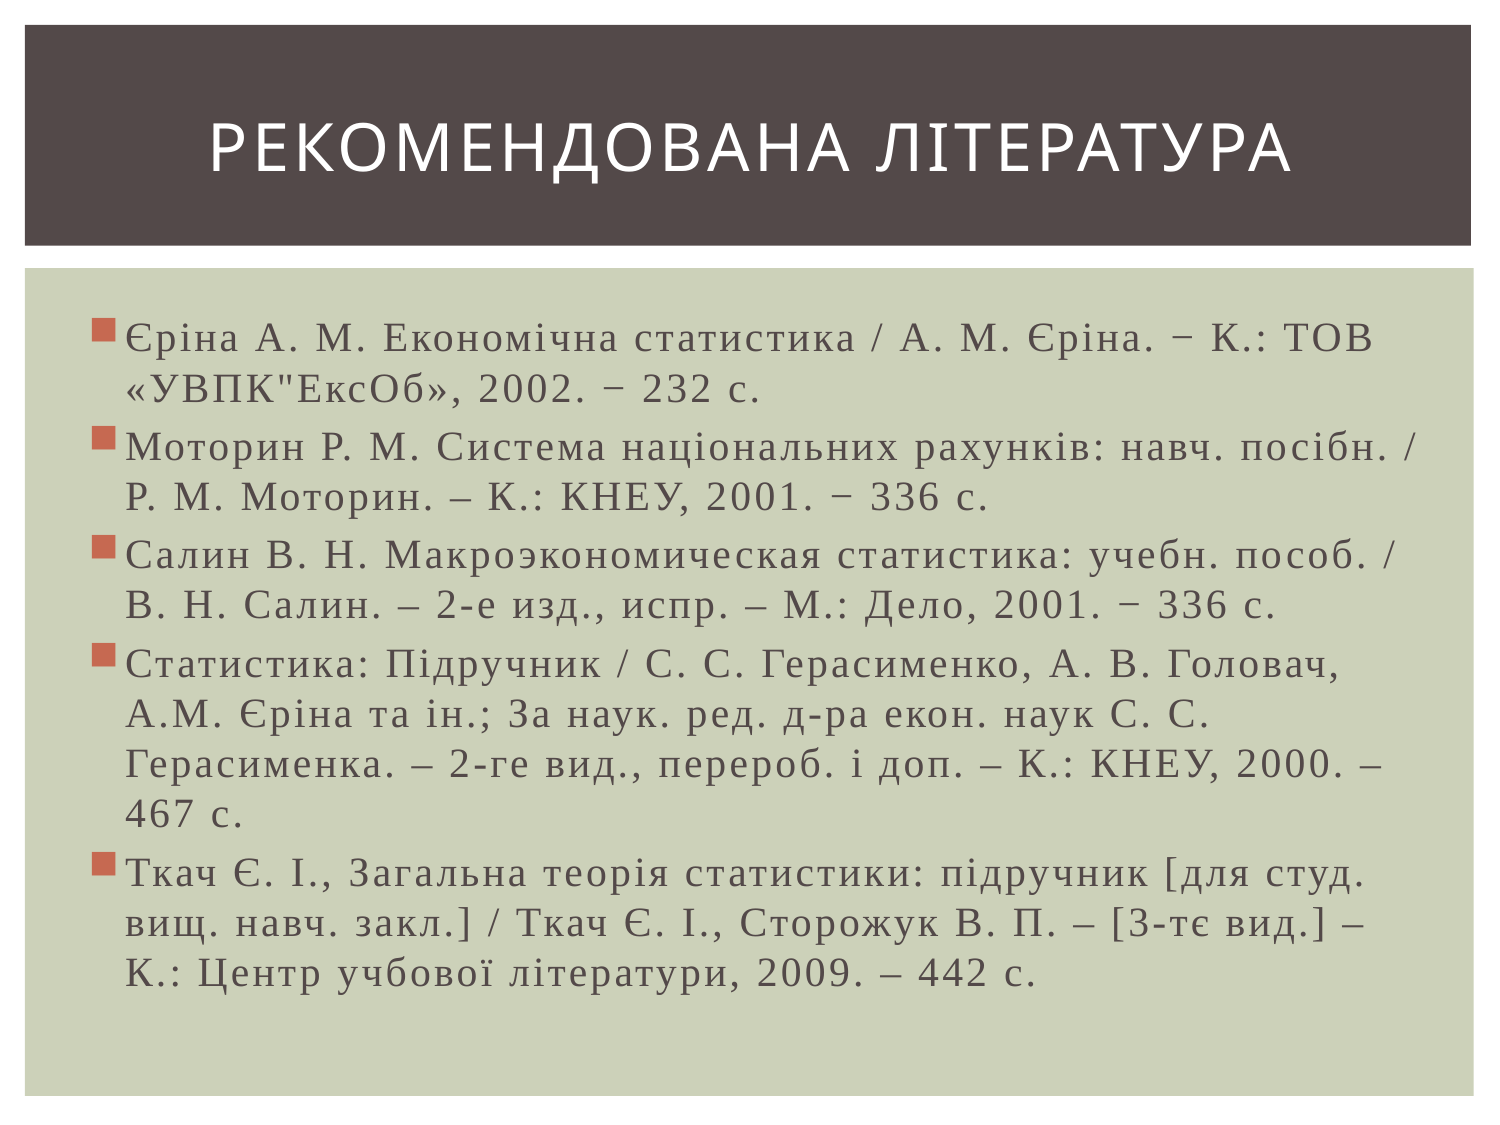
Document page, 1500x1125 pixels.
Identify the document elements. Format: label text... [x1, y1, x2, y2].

list Єріна А. М. Економічна статистика / А. М. Єріна. − К.: ТОВ «УВПК"ЕксОб», 2002. − 232 с. Моторин Р. М. Система національних рахунків: навч. посібн. / Р. М. Моторин. – К.: КНЕУ, 2001. − 336 с. Салин В. Н. Макроэкономическая статистика: учебн. пособ. / В. Н. Салин. – 2-е изд., испр. – М.: Дело, 2001. − 336 с. Статистика: Підручник / С. С. Герасименко, А. В. Головач, А.М. Єріна та ін.; За наук. ред. д-ра екон. наук С. С. Герасименка. – 2-ге вид., перероб. і доп. – К.: КНЕУ, 2000. – 467 с. Ткач Є. І., Загальна теорія статистики: підручник [для студ. вищ. навч. закл.] / Ткач Є. І., Сторожук В. П. – [3-тє вид.] – К.: Центр учбової літератури, 2009. – 442 с. [64, 302, 1447, 1026]
title РЕКОМЕНДОВАНА ЛІТЕРАТУРА [62, 58, 1438, 232]
